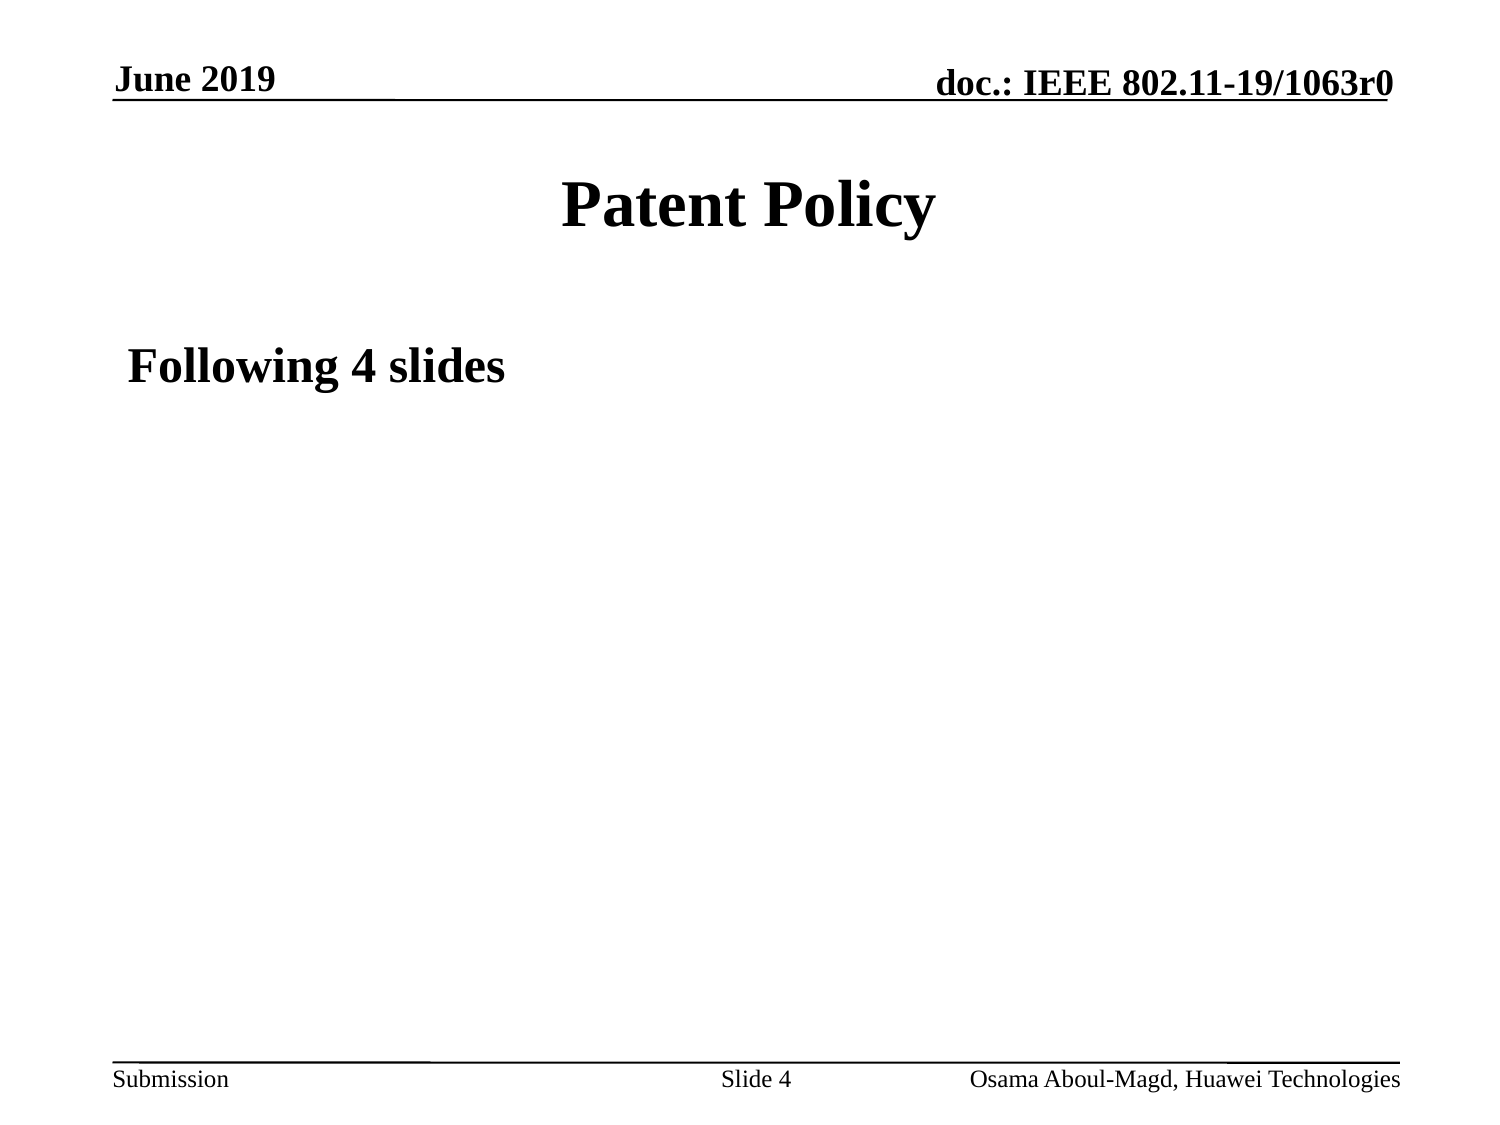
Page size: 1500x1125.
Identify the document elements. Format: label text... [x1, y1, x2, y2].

footer Osama Aboul-Magd, Huawei Technologies [878, 1061, 1402, 1093]
title Patent Policy [112, 112, 1388, 288]
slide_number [114, 54, 423, 100]
list Following 4 slides [112, 324, 1388, 1000]
slide_number Slide 4 [712, 1061, 800, 1123]
